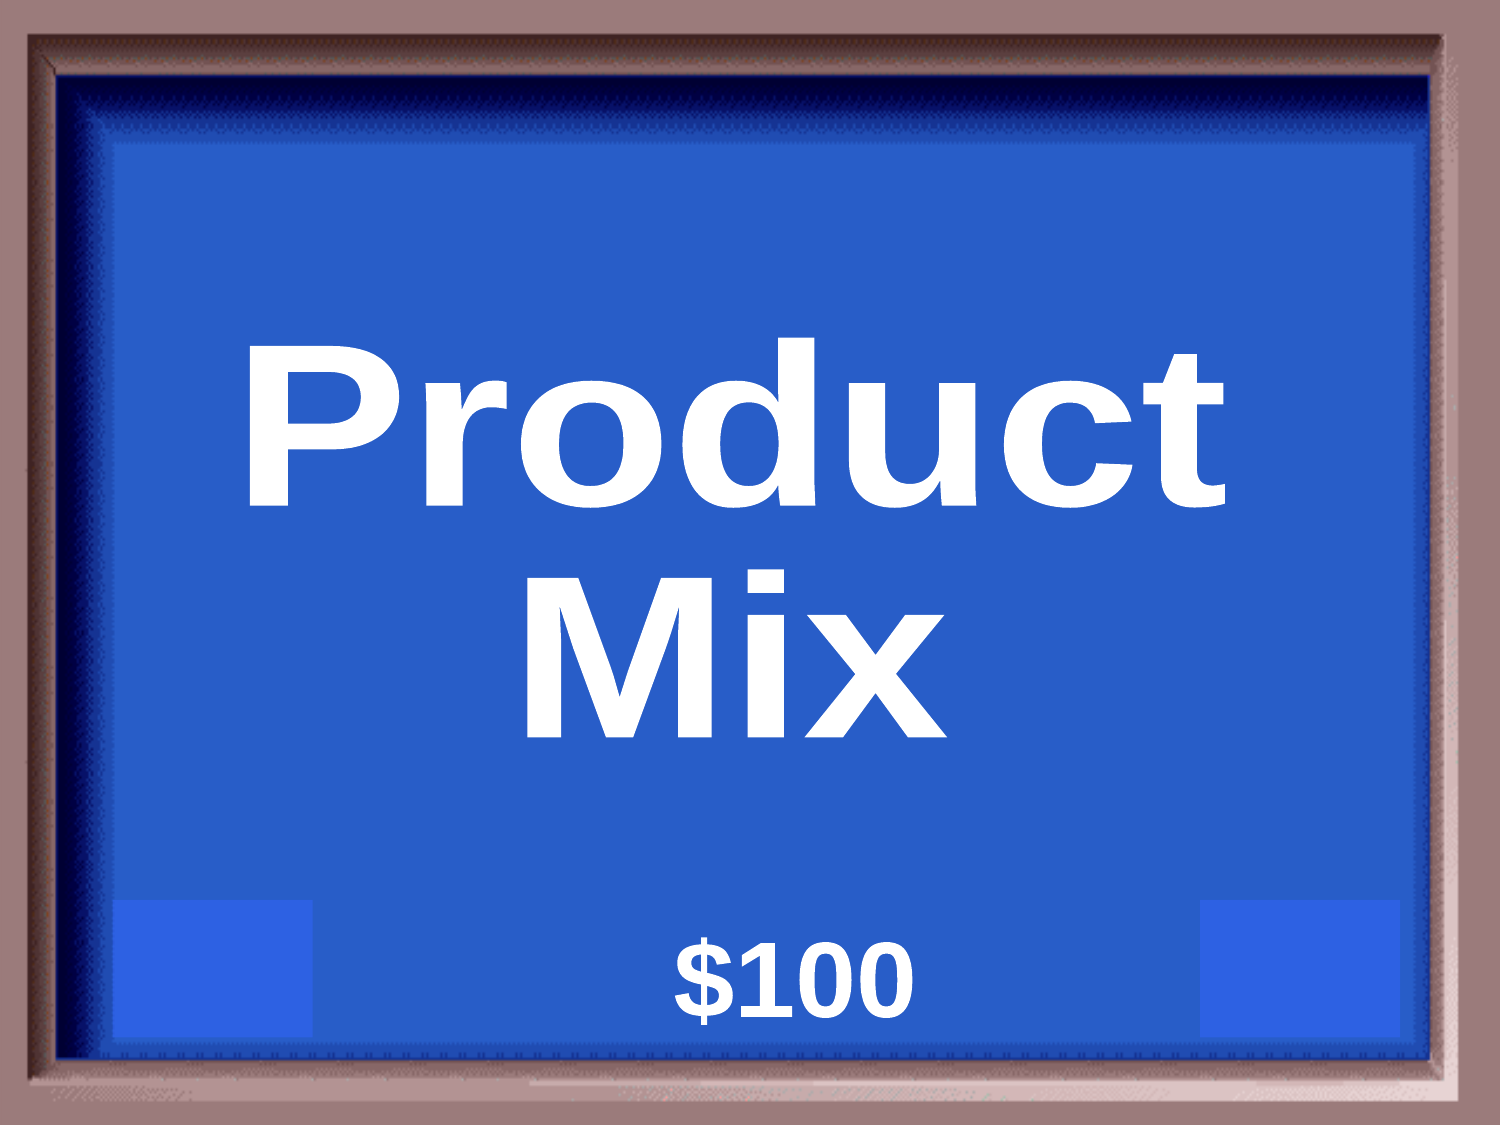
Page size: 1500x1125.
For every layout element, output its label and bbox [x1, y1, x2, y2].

text_box [112, 899, 313, 1038]
picture [0, 0, 1500, 1125]
text_box [1200, 899, 1401, 1038]
